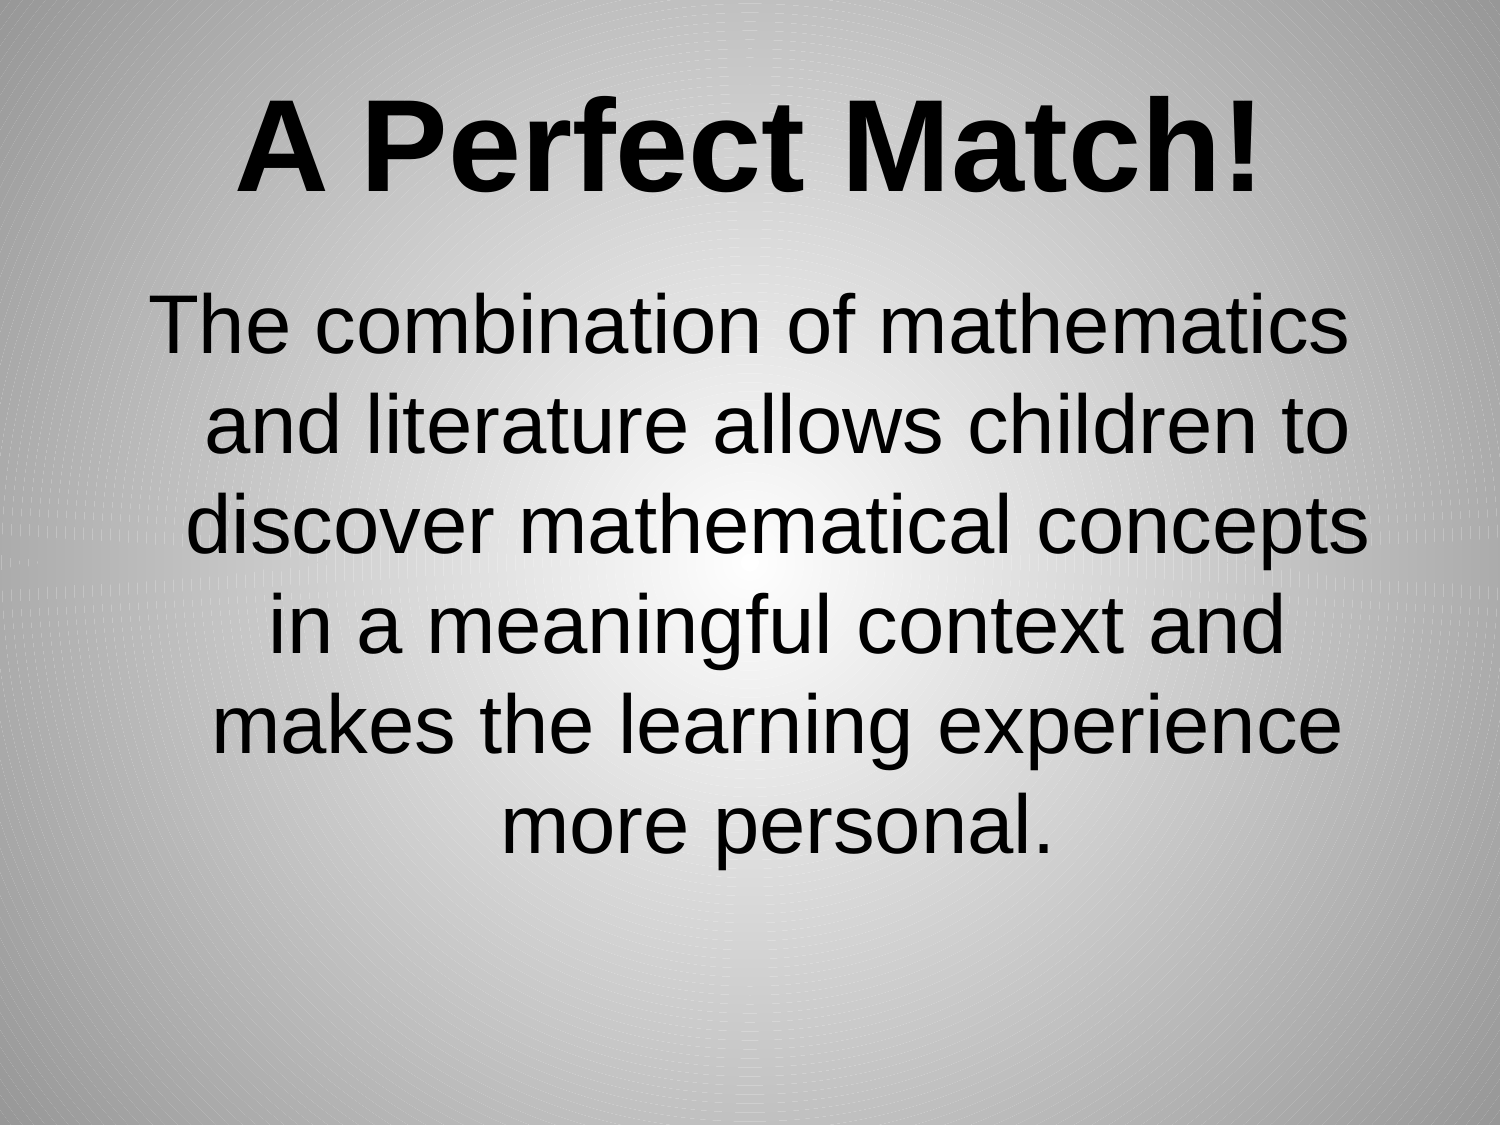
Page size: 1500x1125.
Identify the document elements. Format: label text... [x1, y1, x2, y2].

list The combination of mathematics and literature allows children to discover mathematical concepts in a meaningful context and makes the learning experience more personal. [74, 262, 1426, 950]
title A Perfect Match! [74, 44, 1426, 233]
